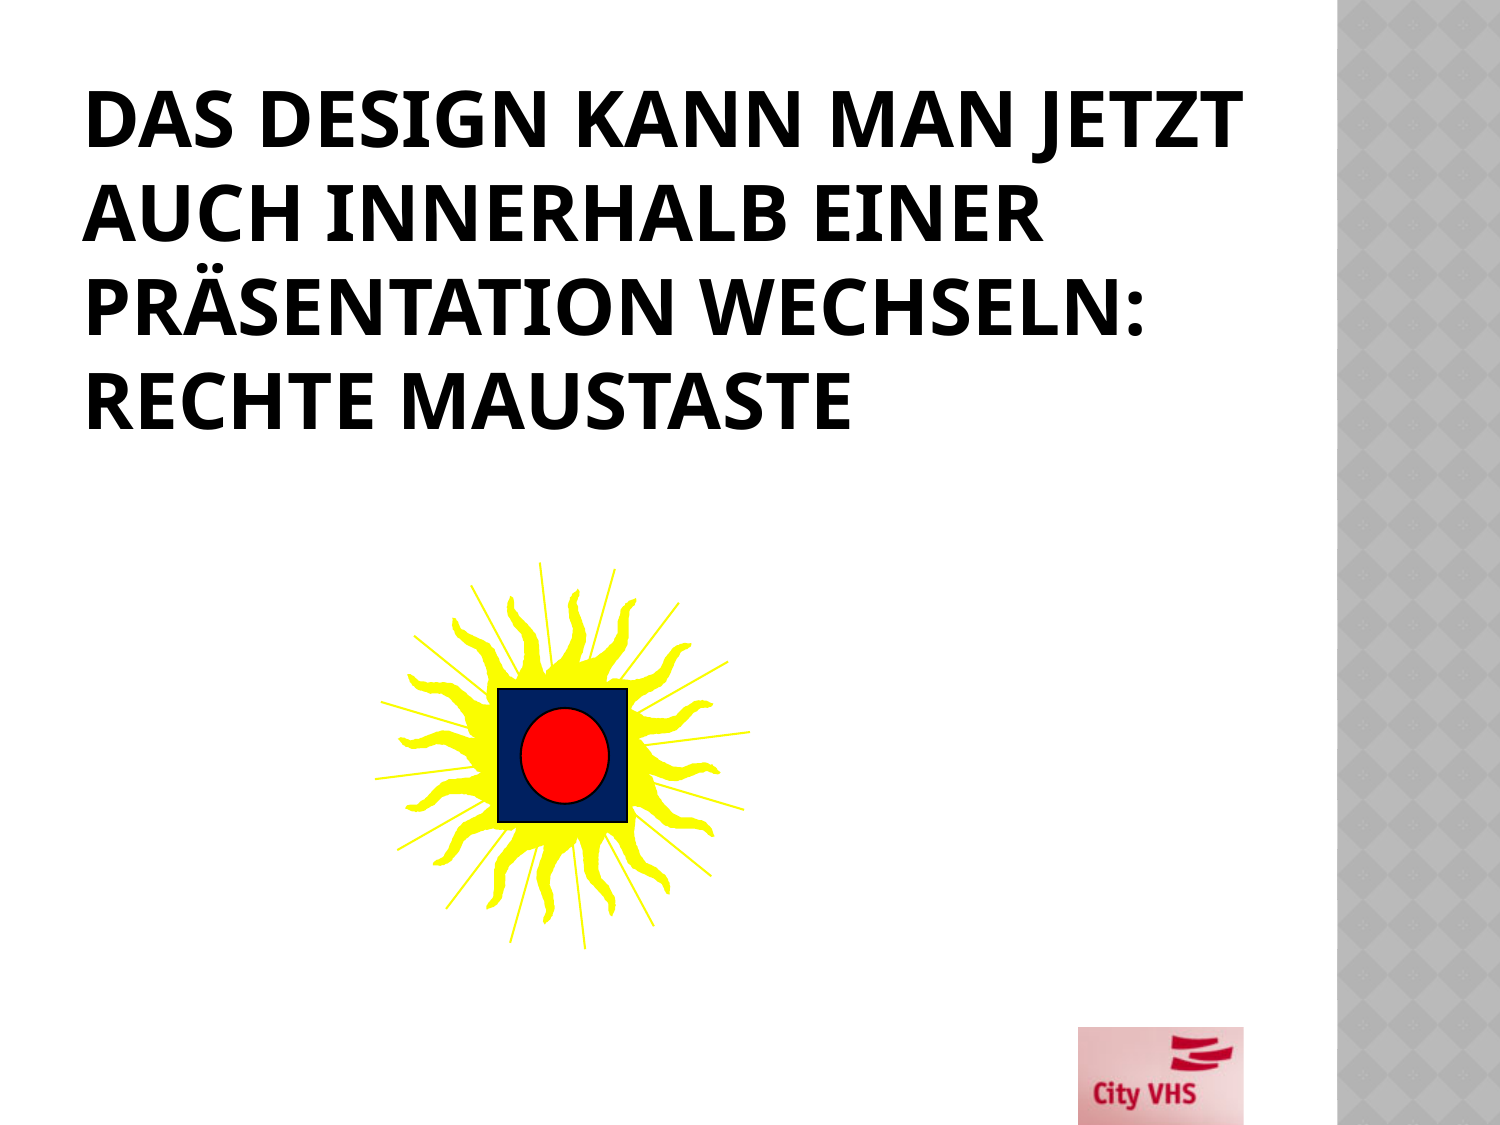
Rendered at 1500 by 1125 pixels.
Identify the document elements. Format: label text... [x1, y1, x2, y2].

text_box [374, 561, 751, 950]
picture [1078, 1027, 1244, 1125]
title Das Design kann man jetzt auch innerhalb einer Präsentation Wechseln: Rechte maustaste [75, 52, 1263, 446]
